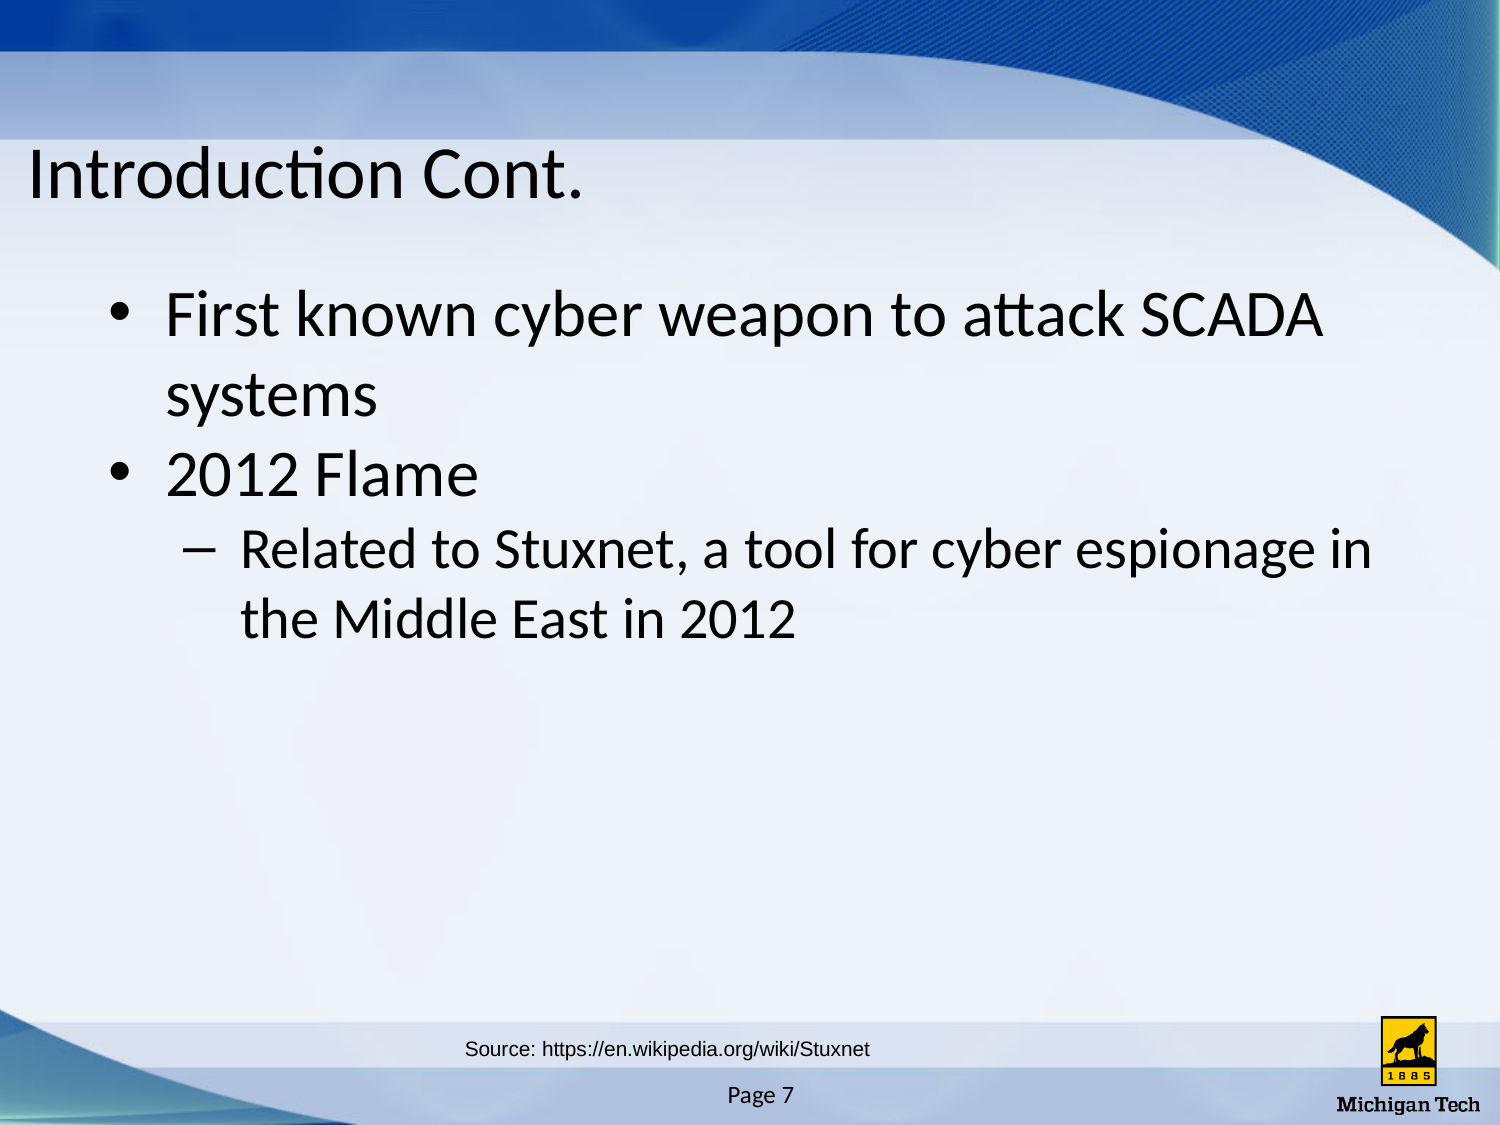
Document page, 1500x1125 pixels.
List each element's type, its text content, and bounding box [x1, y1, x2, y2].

title Introduction Cont. [12, 75, 1263, 263]
list First known cyber weapon to attack SCADA systems 2012 Flame Related to Stuxnet, a tool for cyber espionage in the Middle East in 2012 [75, 262, 1425, 1063]
text_box Source: https://en.wikipedia.org/wiki/Stuxnet [449, 1030, 1209, 1069]
picture [0, 0, 1500, 1125]
